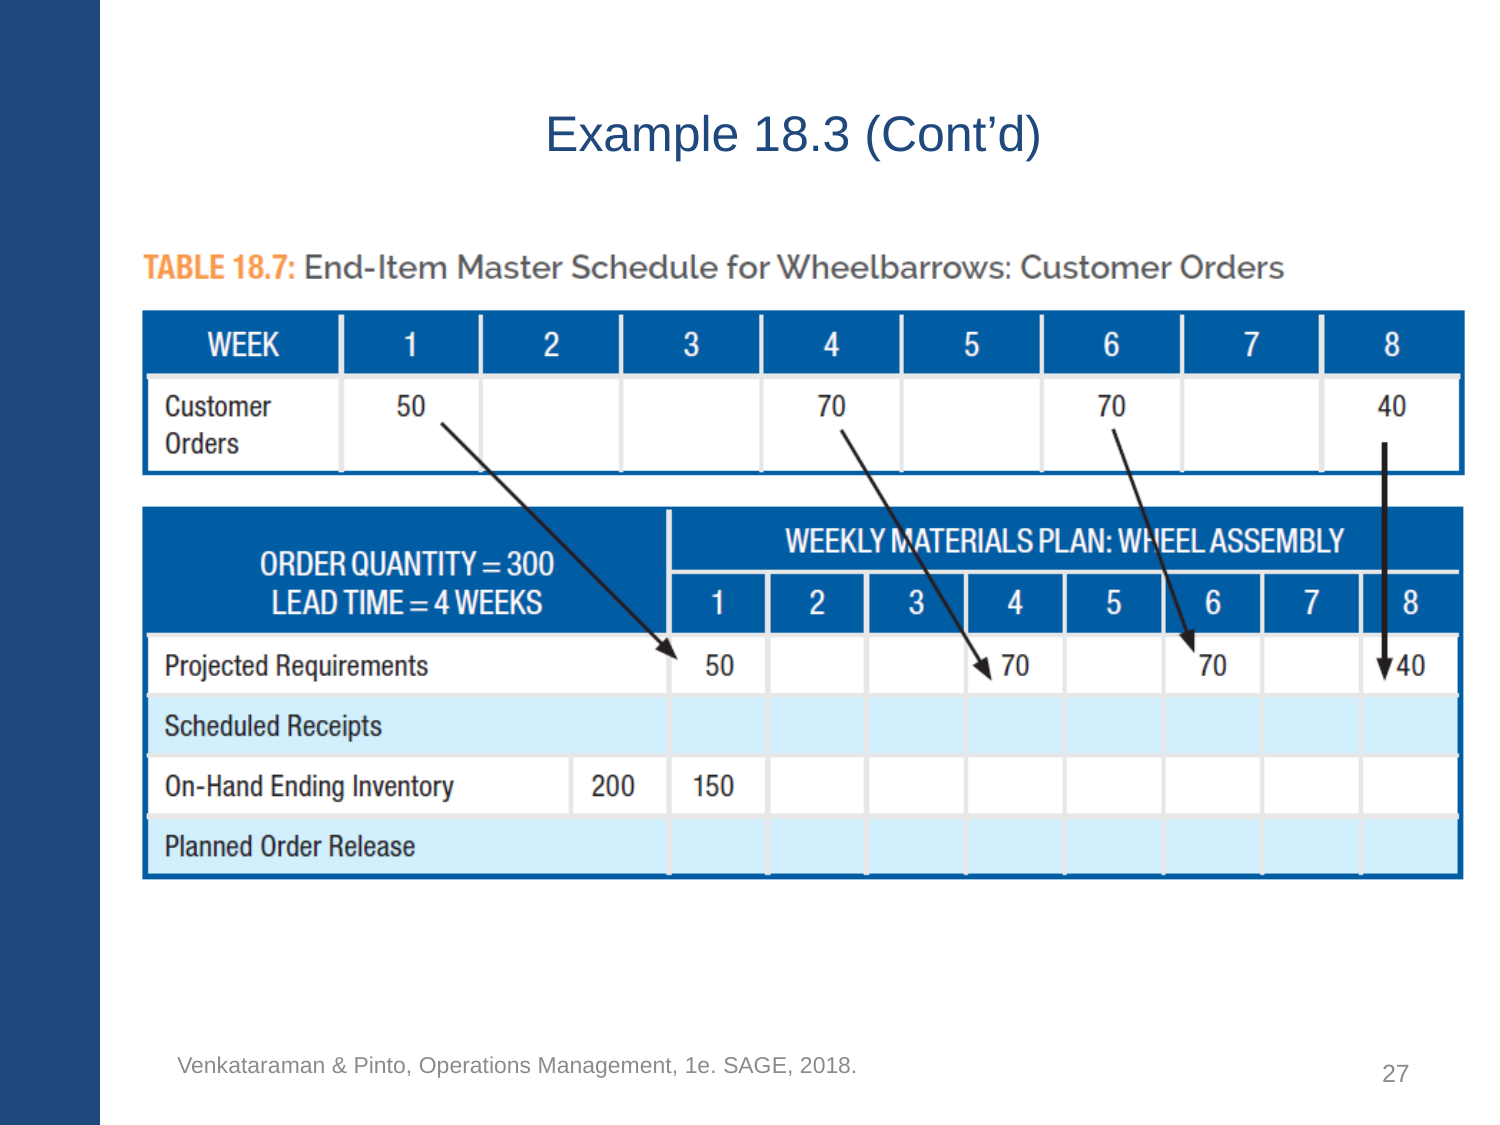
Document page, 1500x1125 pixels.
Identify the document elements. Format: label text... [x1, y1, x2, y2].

title Example 18.3 (Cont’d) [162, 37, 1425, 225]
slide_number 27 [1350, 1042, 1425, 1103]
picture [134, 236, 1486, 891]
footer Venkataraman & Pinto, Operations Management, 1e. SAGE, 2018. [162, 1042, 1313, 1103]
